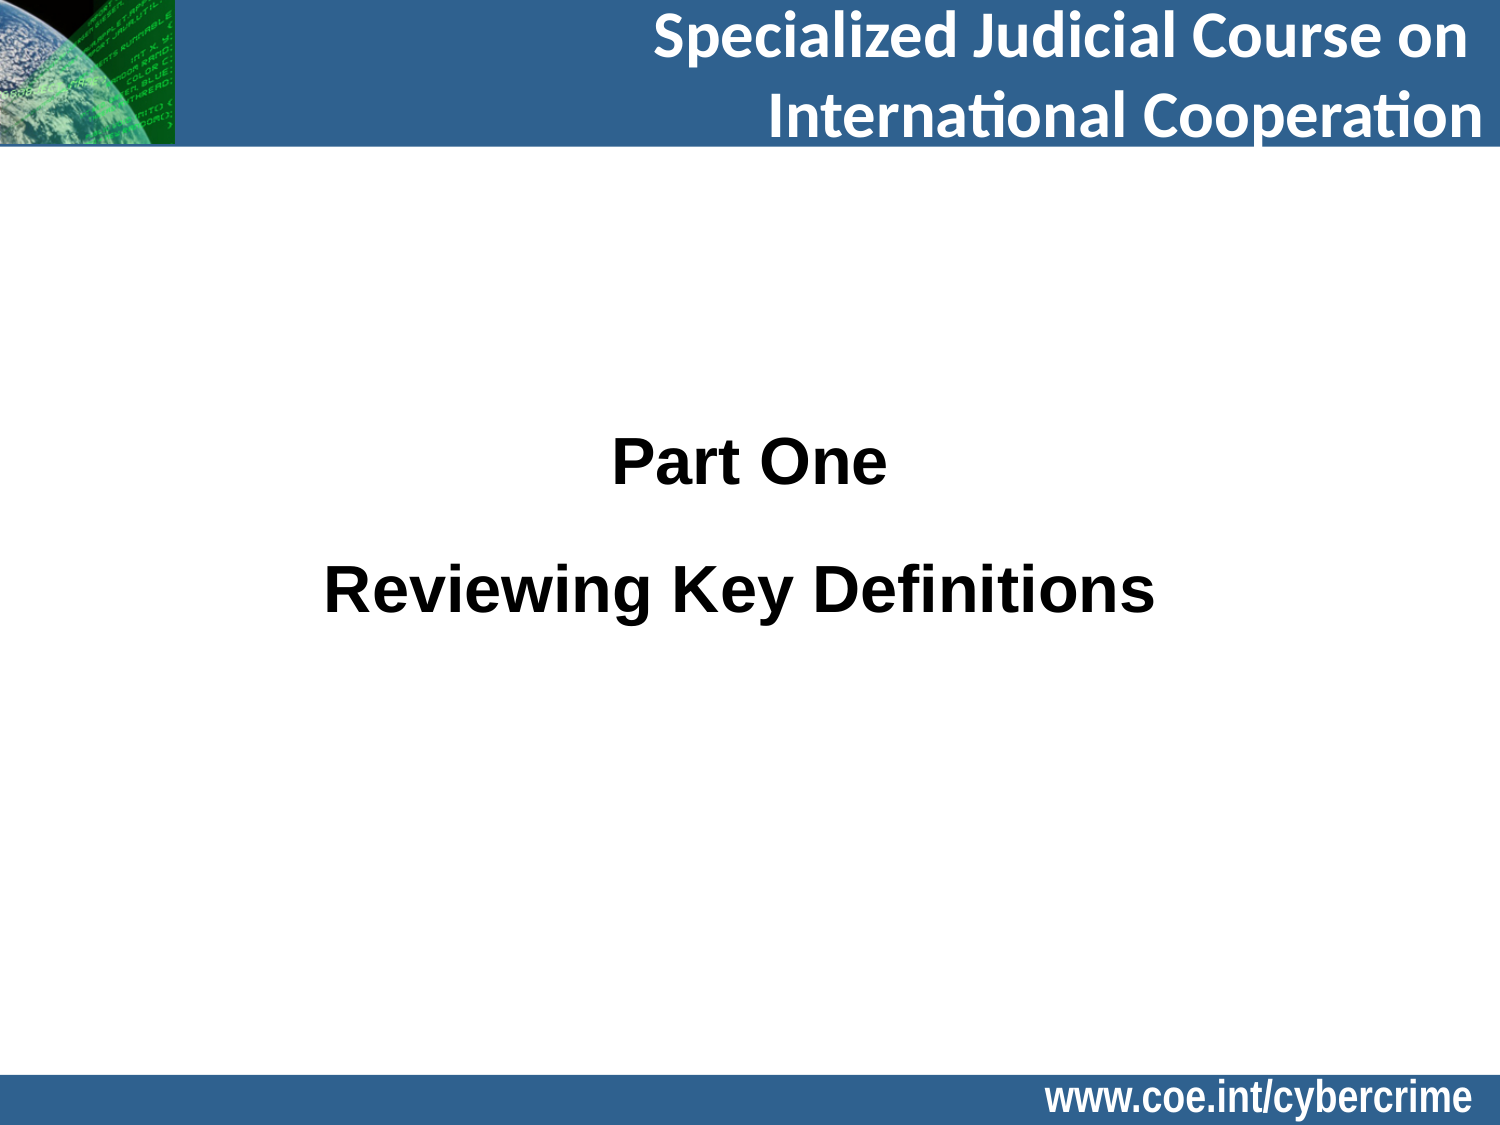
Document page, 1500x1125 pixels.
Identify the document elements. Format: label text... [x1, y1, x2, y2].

text_box www.coe.int/cybercrime [1030, 1059, 1500, 1125]
text_box [0, 1073, 1030, 1125]
text_box Specialized Judicial Course on International Cooperation [177, 0, 1500, 149]
picture [0, 0, 175, 144]
text_box Part One Reviewing Key Definitions [50, 425, 1450, 633]
